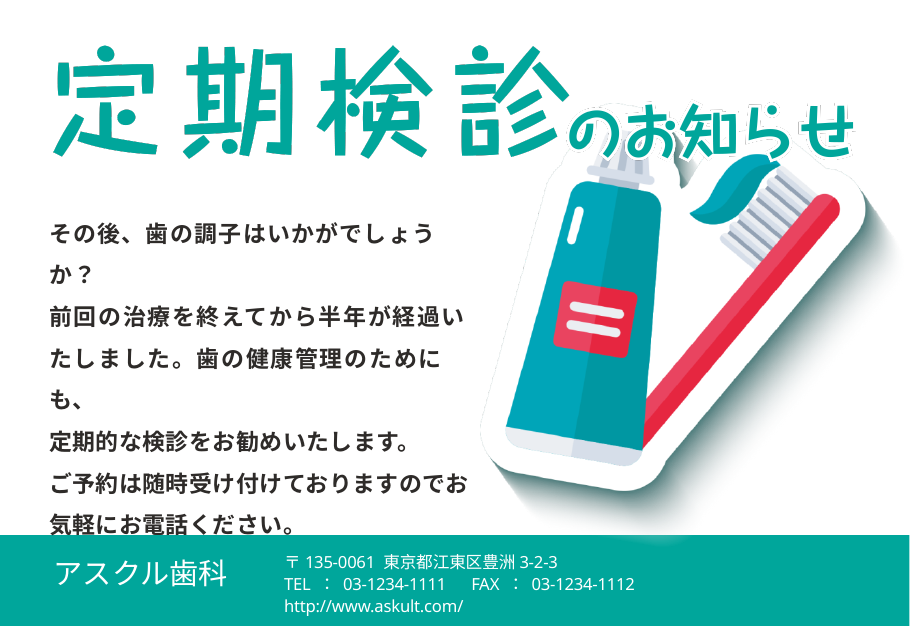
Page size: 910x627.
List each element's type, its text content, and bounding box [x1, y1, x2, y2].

text_box [0, 534, 910, 626]
text_box アスクル歯科 [38, 548, 243, 598]
text_box その後、歯の調子はいかがでしょうか？ 前回の治療を終えてから半年が経過い たしました。歯の健康管理のためにも、 定期的な検診をお勧めいたします。 ご予約は随時受け付けておりますのでお 気軽にお電話ください。 [34, 197, 480, 546]
text_box 〒135-0061 東京都江東区豊洲3-2-3 TEL ： 03-1234-1111 FAX ： 03-1234-1112 http://www.askult.com/ [269, 542, 830, 623]
picture [53, 45, 904, 547]
